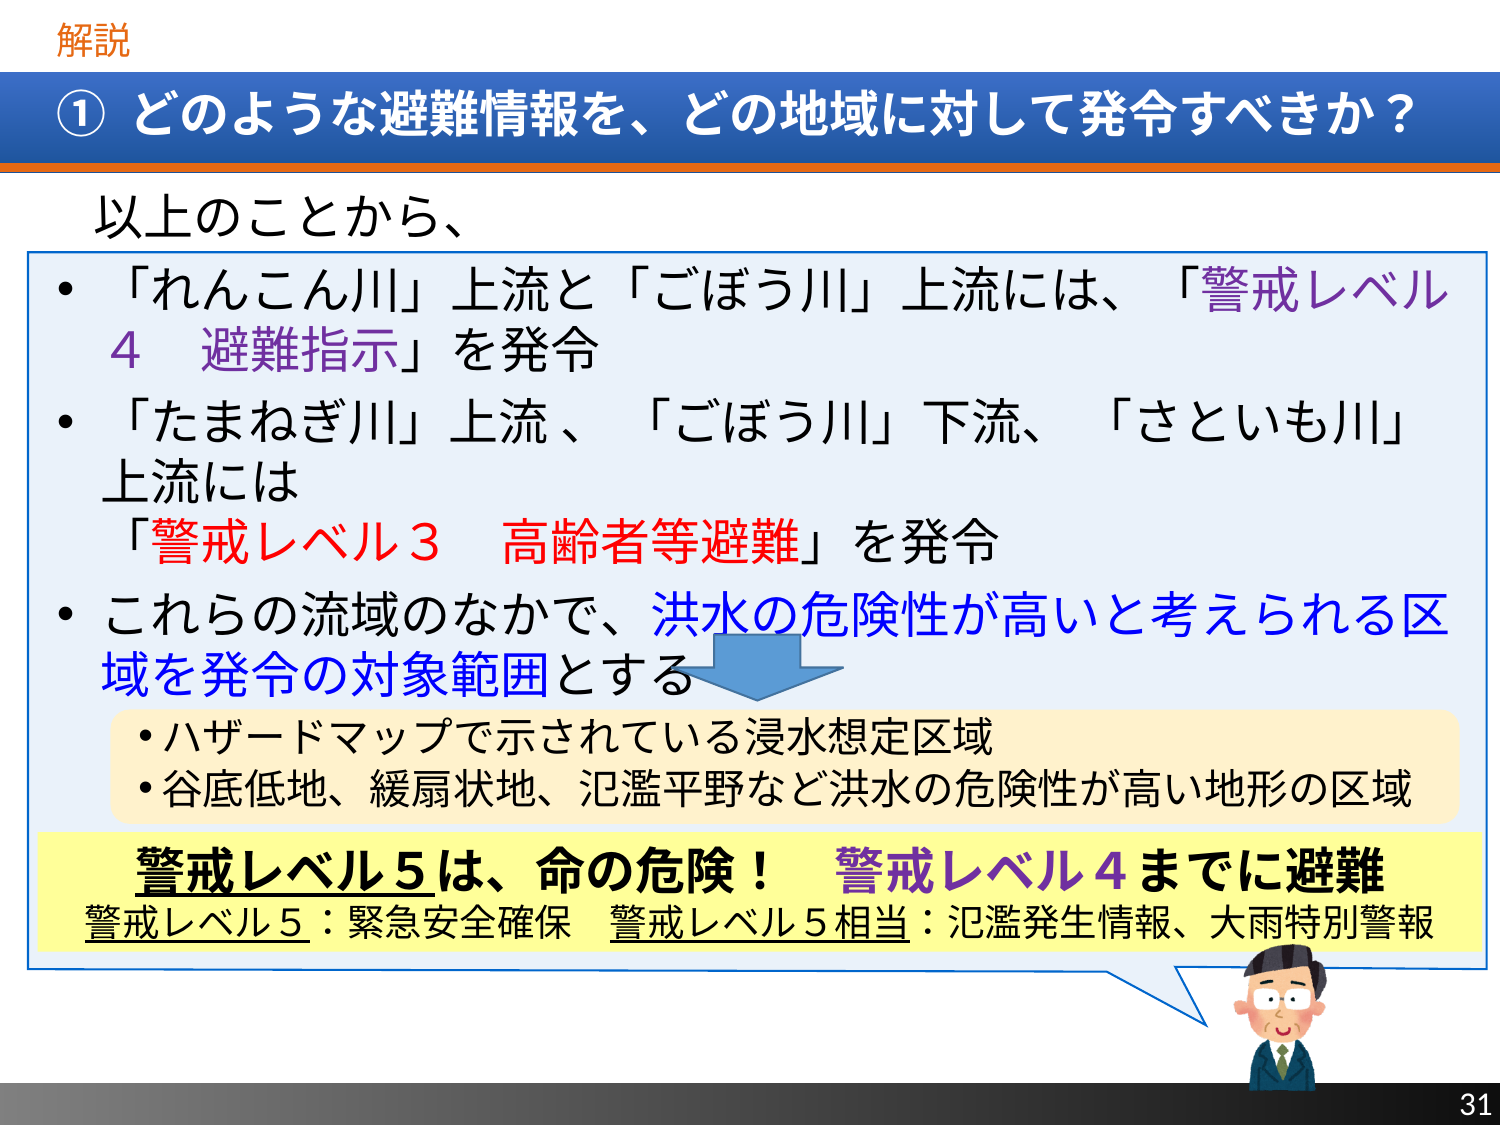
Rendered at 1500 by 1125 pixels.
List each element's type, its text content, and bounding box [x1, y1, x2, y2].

text_box [26, 251, 1220, 1028]
picture [1220, 941, 1339, 1097]
list 解説 [41, 14, 1336, 60]
title ① どのような避難情報を、どの地域に対して発令すべきか？ [41, 59, 1500, 173]
list 「れんこん川」上流と「ごぼう川」上流には、「警戒レベル４ 避難指示」を発令 「たまねぎ川」上流 、 「ごぼう川」下流、 「さといも川」上流には 「警戒レベル３ 高齢者等避難」を発令 これらの流域のなかで、洪水の危険性が高いと考えられる区域を発令の対象範囲とする [41, 250, 1473, 832]
text_box [670, 633, 844, 702]
text_box 警戒レベル５は、命の危険！ 警戒レベル４までに避難 警戒レベル５：緊急安全確保 警戒レベル５相当：氾濫発生情報、大雨特別警報 [37, 832, 1483, 952]
text_box 以上のことから、 [78, 177, 1422, 253]
text_box ハザードマップで示されている浸水想定区域 谷底低地、緩扇状地、氾濫平野など洪水の危険性が高い地形の区域 [109, 708, 1461, 825]
slide_number 31 [1170, 1072, 1500, 1125]
text_box [1339, 251, 1488, 971]
